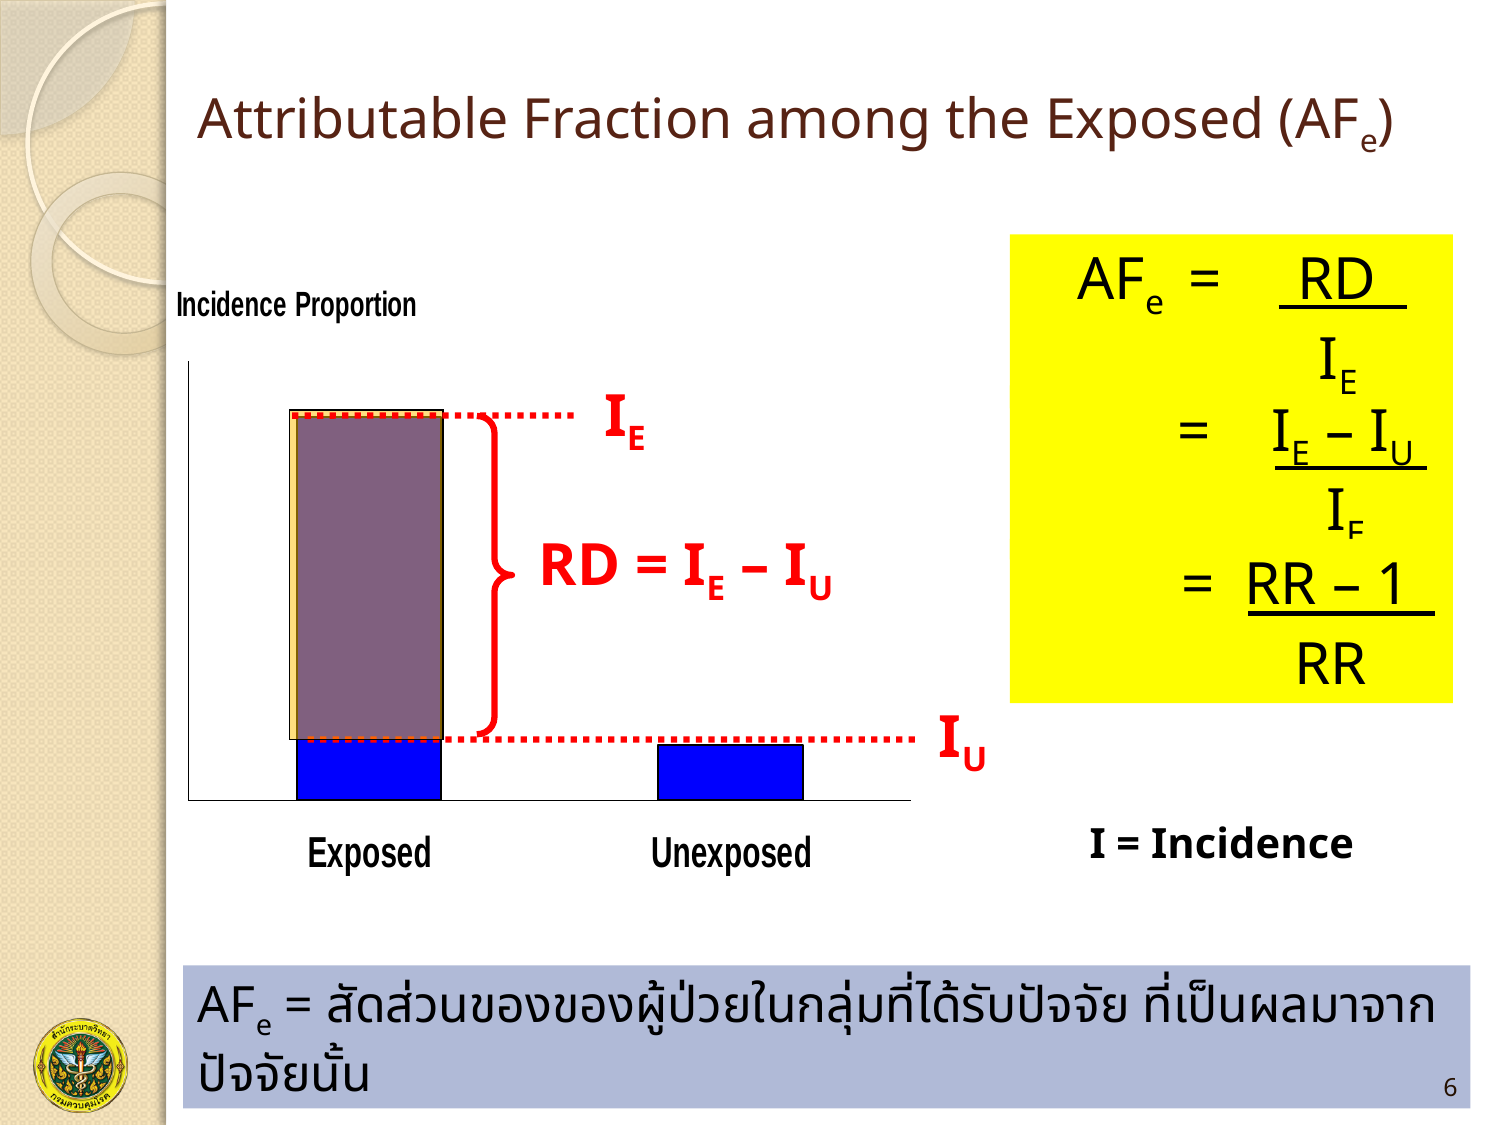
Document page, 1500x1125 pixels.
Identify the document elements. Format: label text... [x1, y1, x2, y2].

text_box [164, 222, 1034, 919]
text_box AFe = สัดส่วนของของผู้ป่วยในกลุ่มที่ได้รับปัจจัย ที่เป็นผลมาจากปัจจัยนั้น [183, 965, 1471, 1109]
text_box = RR – 1 RR [1039, 538, 1453, 704]
slide_number 6 [1413, 1034, 1488, 1113]
text_box I = Incidence [1074, 814, 1370, 875]
title Attributable Fraction among the Exposed (AFe) [183, 45, 1471, 197]
text_box = IE – IU IE [1039, 409, 1453, 538]
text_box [289, 409, 888, 740]
text_box AFe = RD IE [1039, 234, 1453, 409]
picture [33, 1018, 128, 1113]
